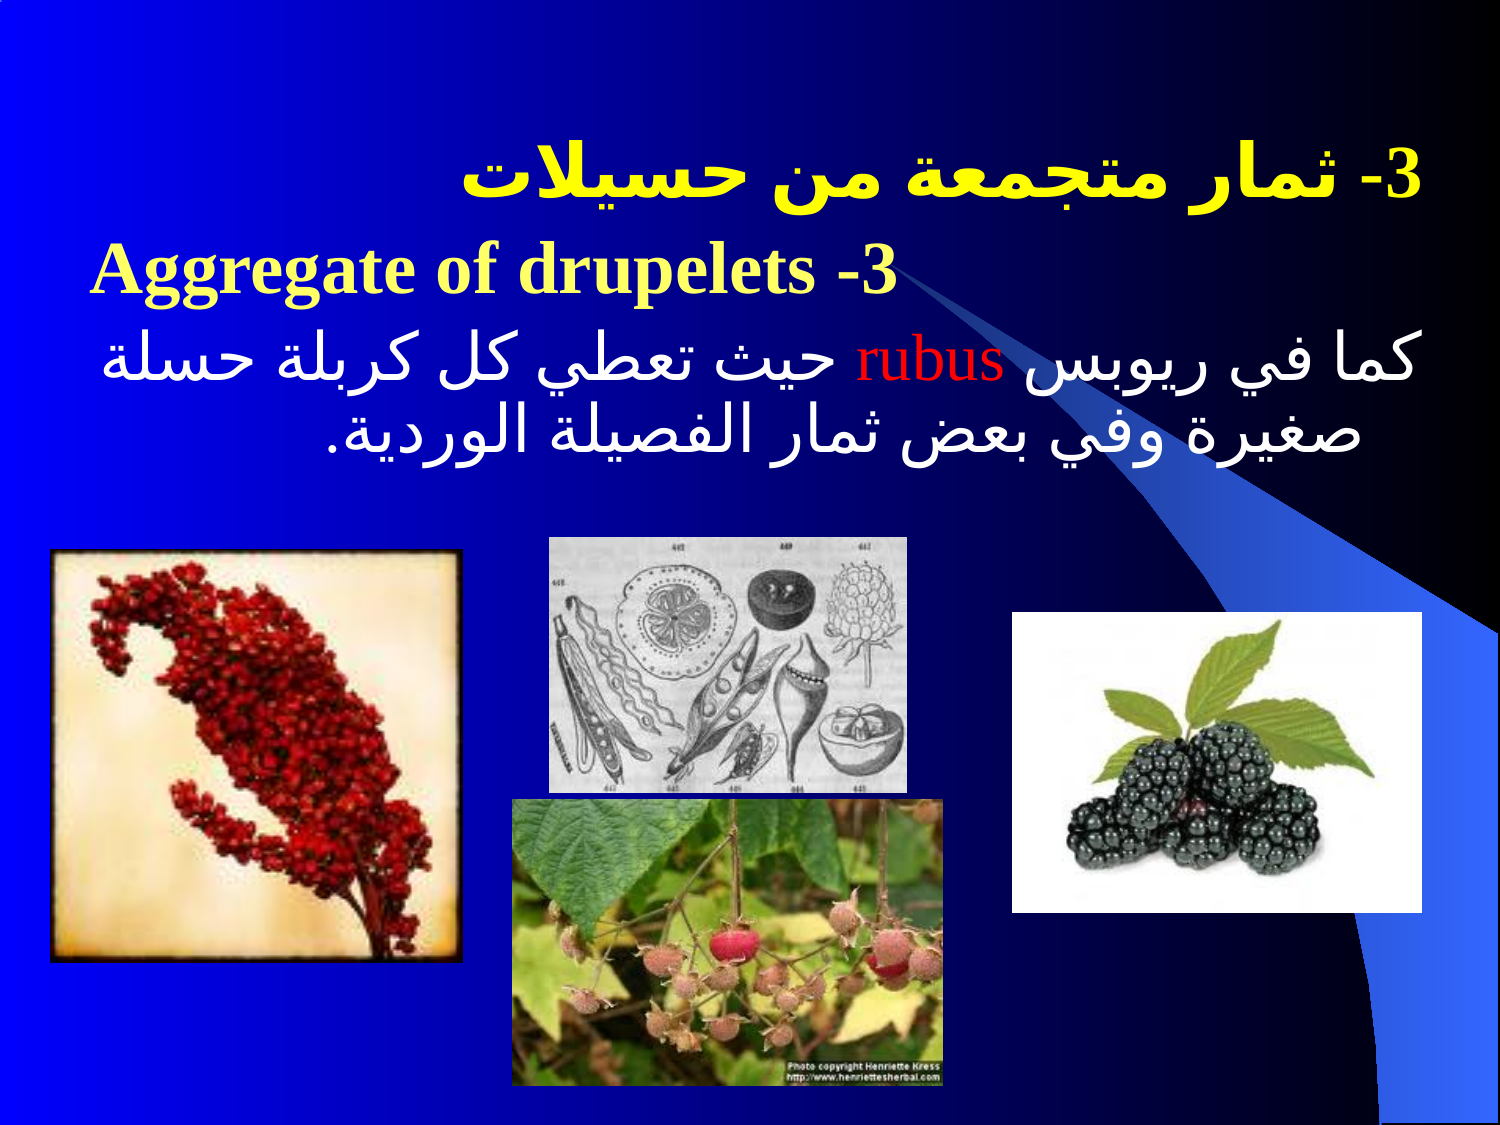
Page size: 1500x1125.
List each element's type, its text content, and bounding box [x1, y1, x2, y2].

picture [49, 549, 463, 963]
picture [512, 799, 943, 1087]
text_box 3- ثمار متجمعة من حسيلات 3- Aggregate of drupelets كما في ريوبس rubus حيث تعطي كل كربلة حسلة صغيرة وفي بعض ثمار الفصيلة الوردية. [74, 125, 1438, 525]
picture [549, 537, 907, 793]
picture [1012, 612, 1423, 913]
